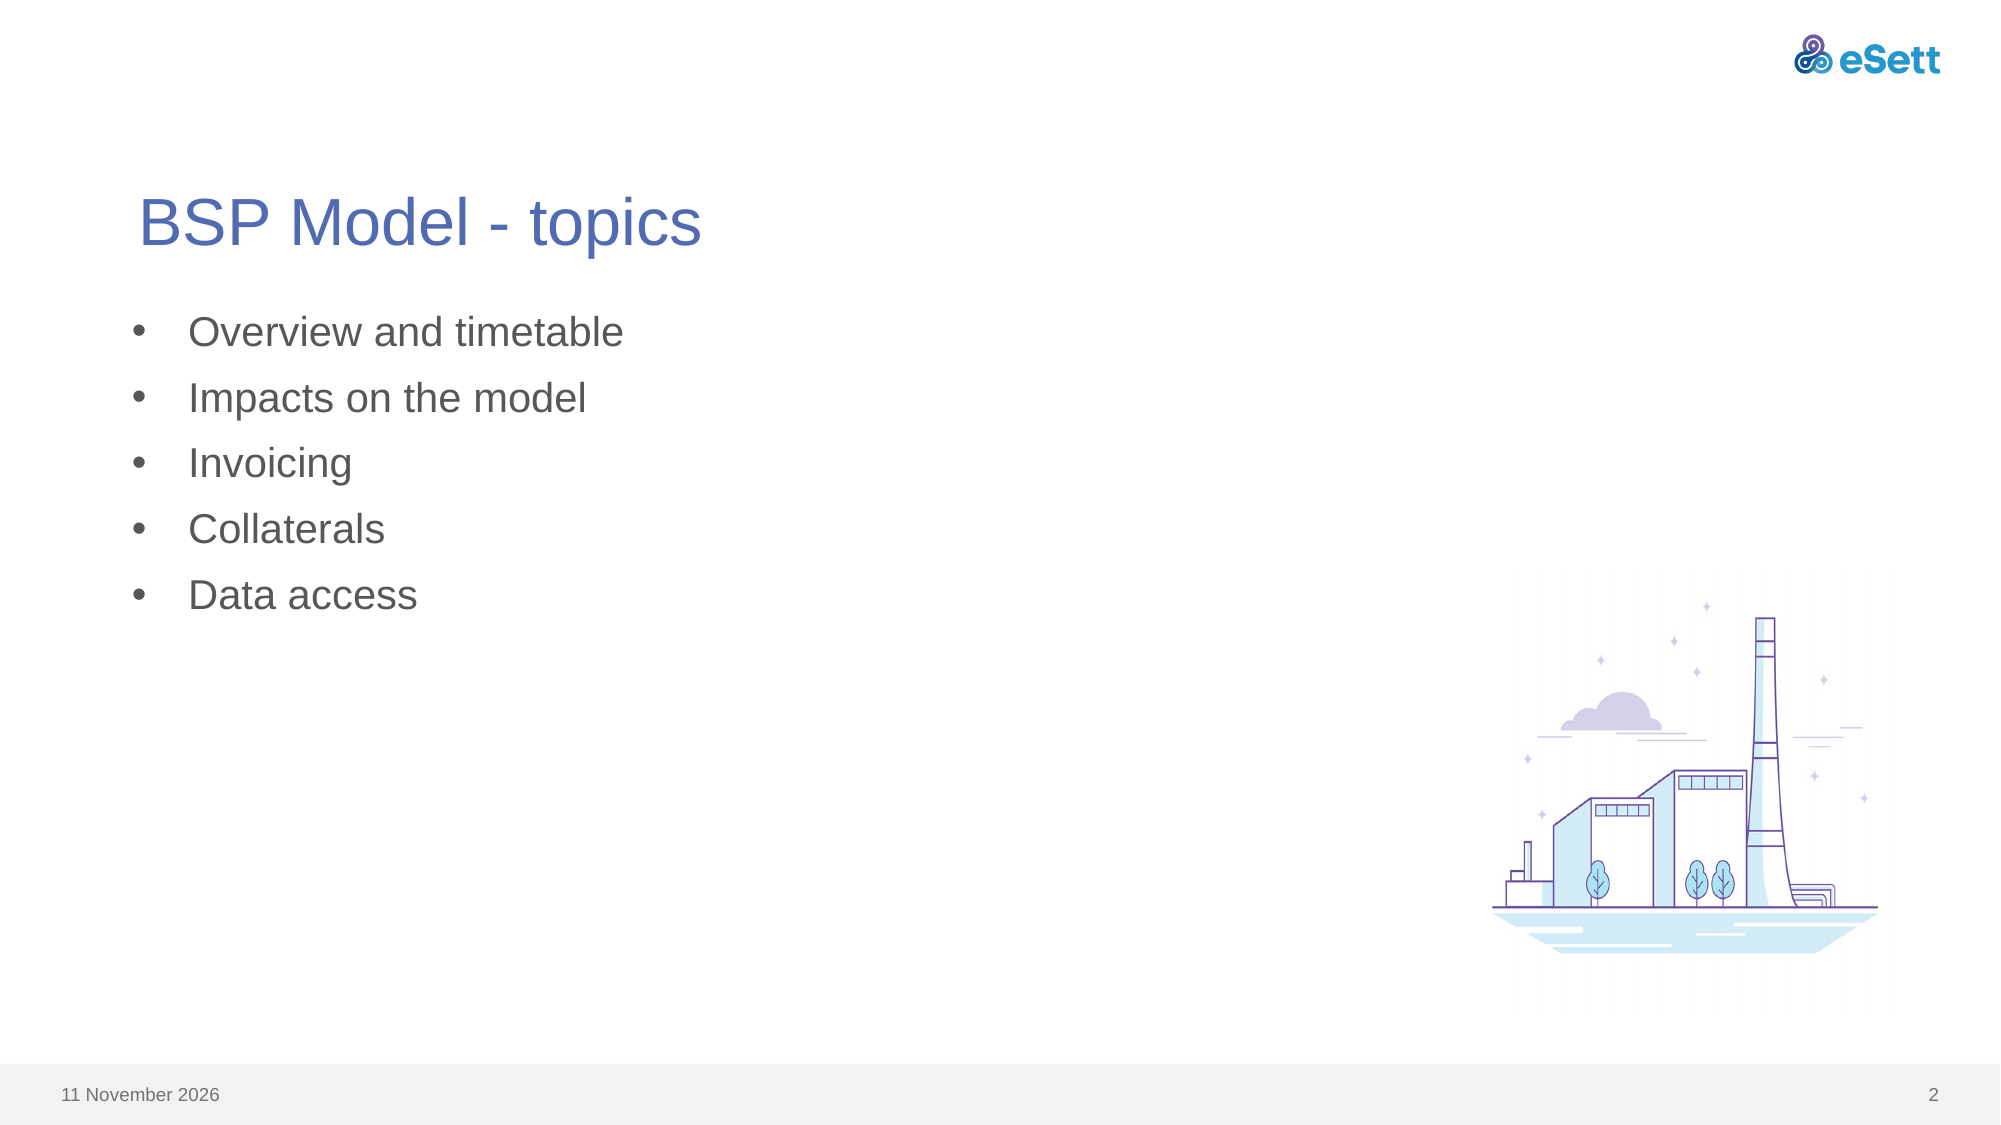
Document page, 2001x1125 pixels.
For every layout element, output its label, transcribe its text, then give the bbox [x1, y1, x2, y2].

picture [1484, 569, 1895, 1015]
list Overview and timetable Impacts on the model Invoicing Collaterals Data access [116, 302, 1495, 1007]
title BSP Model - topics [123, 114, 1884, 333]
picture [1794, 34, 1940, 74]
